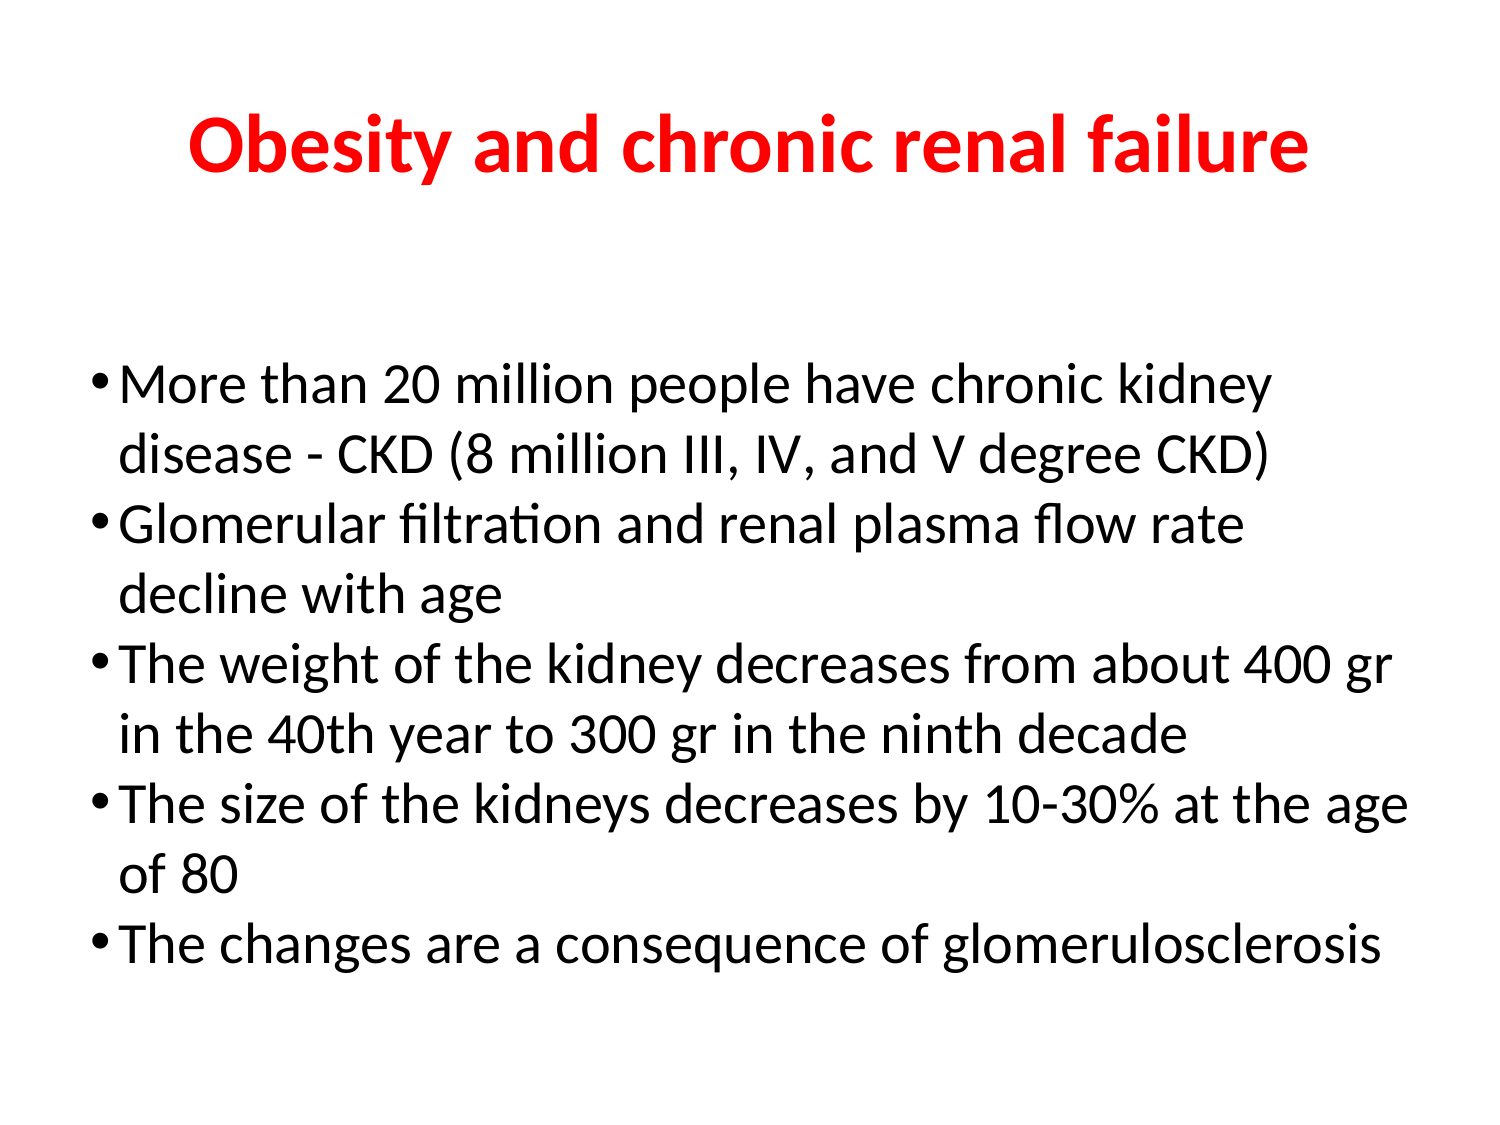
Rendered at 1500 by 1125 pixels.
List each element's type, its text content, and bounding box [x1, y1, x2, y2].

list More than 20 million people have chronic kidney disease - CKD (8 million III, IV, and V degree CKD) Glomerular filtration and renal plasma flow rate decline with age The weight of the kidney decreases from about 400 gr in the 40th year to 300 gr in the ninth decade The size of the kidneys decreases by 10-30% at the age of 80 The changes are a consequence of glomerulosclerosis [75, 338, 1425, 1125]
title Obesity and chronic renal failure [75, 45, 1425, 233]
